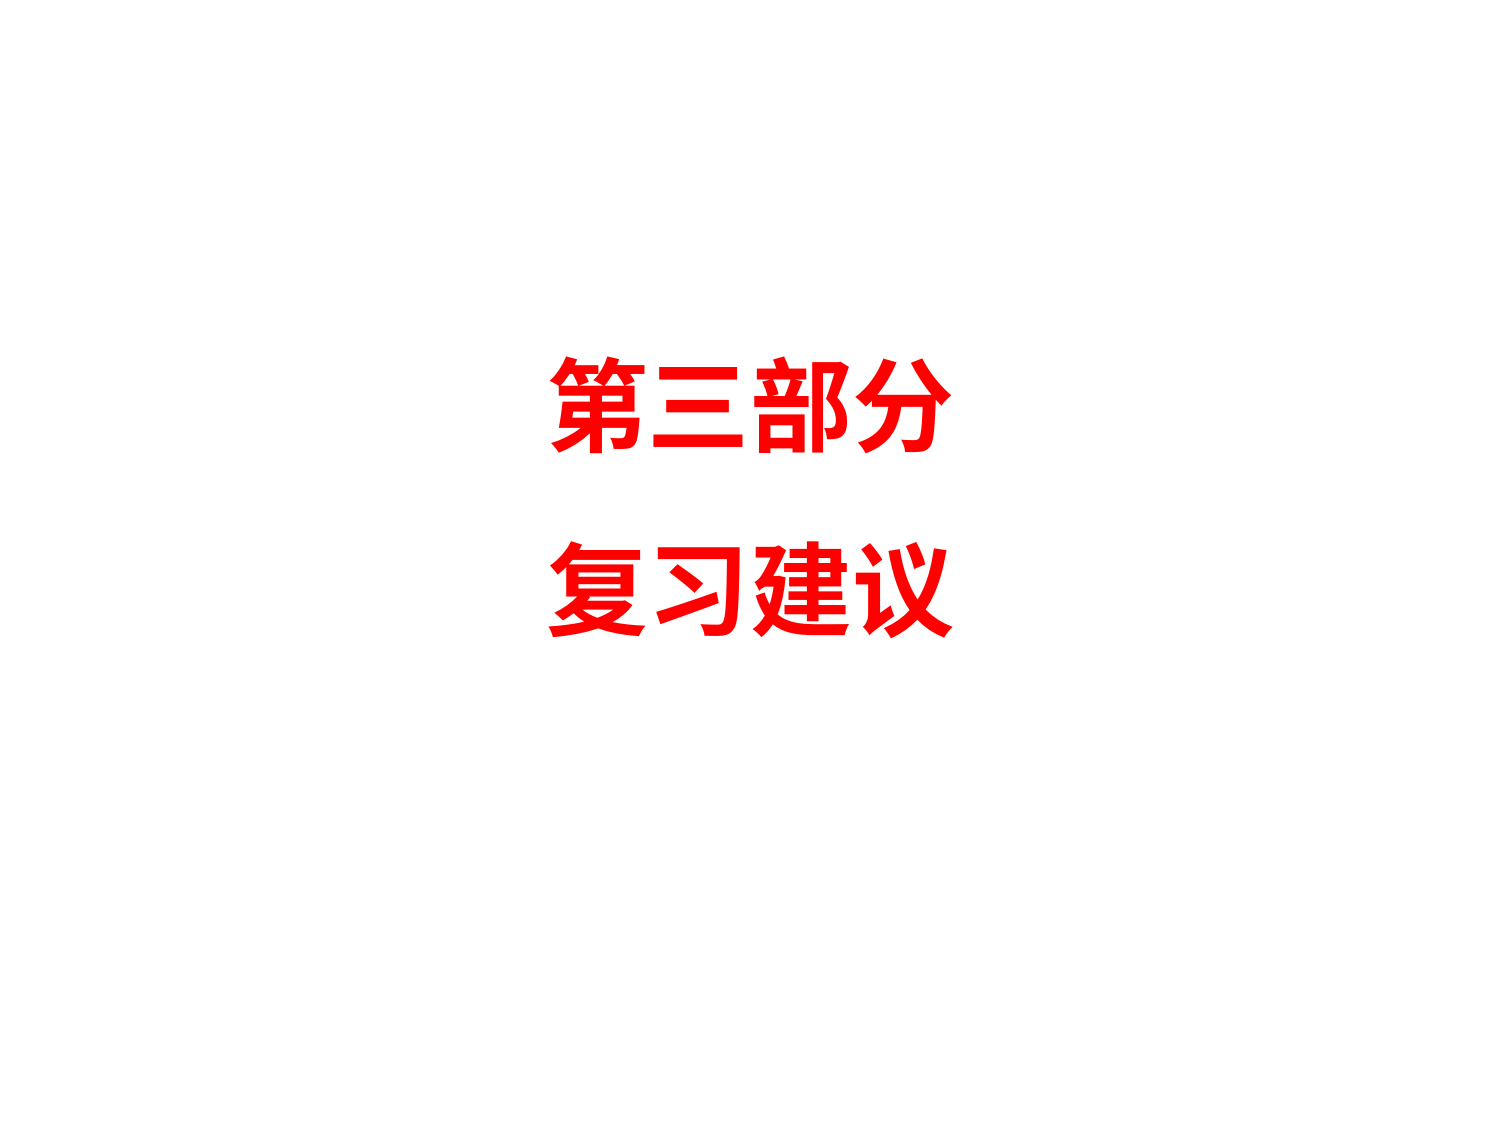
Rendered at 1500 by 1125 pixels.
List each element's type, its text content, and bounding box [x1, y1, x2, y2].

title 第三部分 复习建议 [0, 199, 1500, 731]
